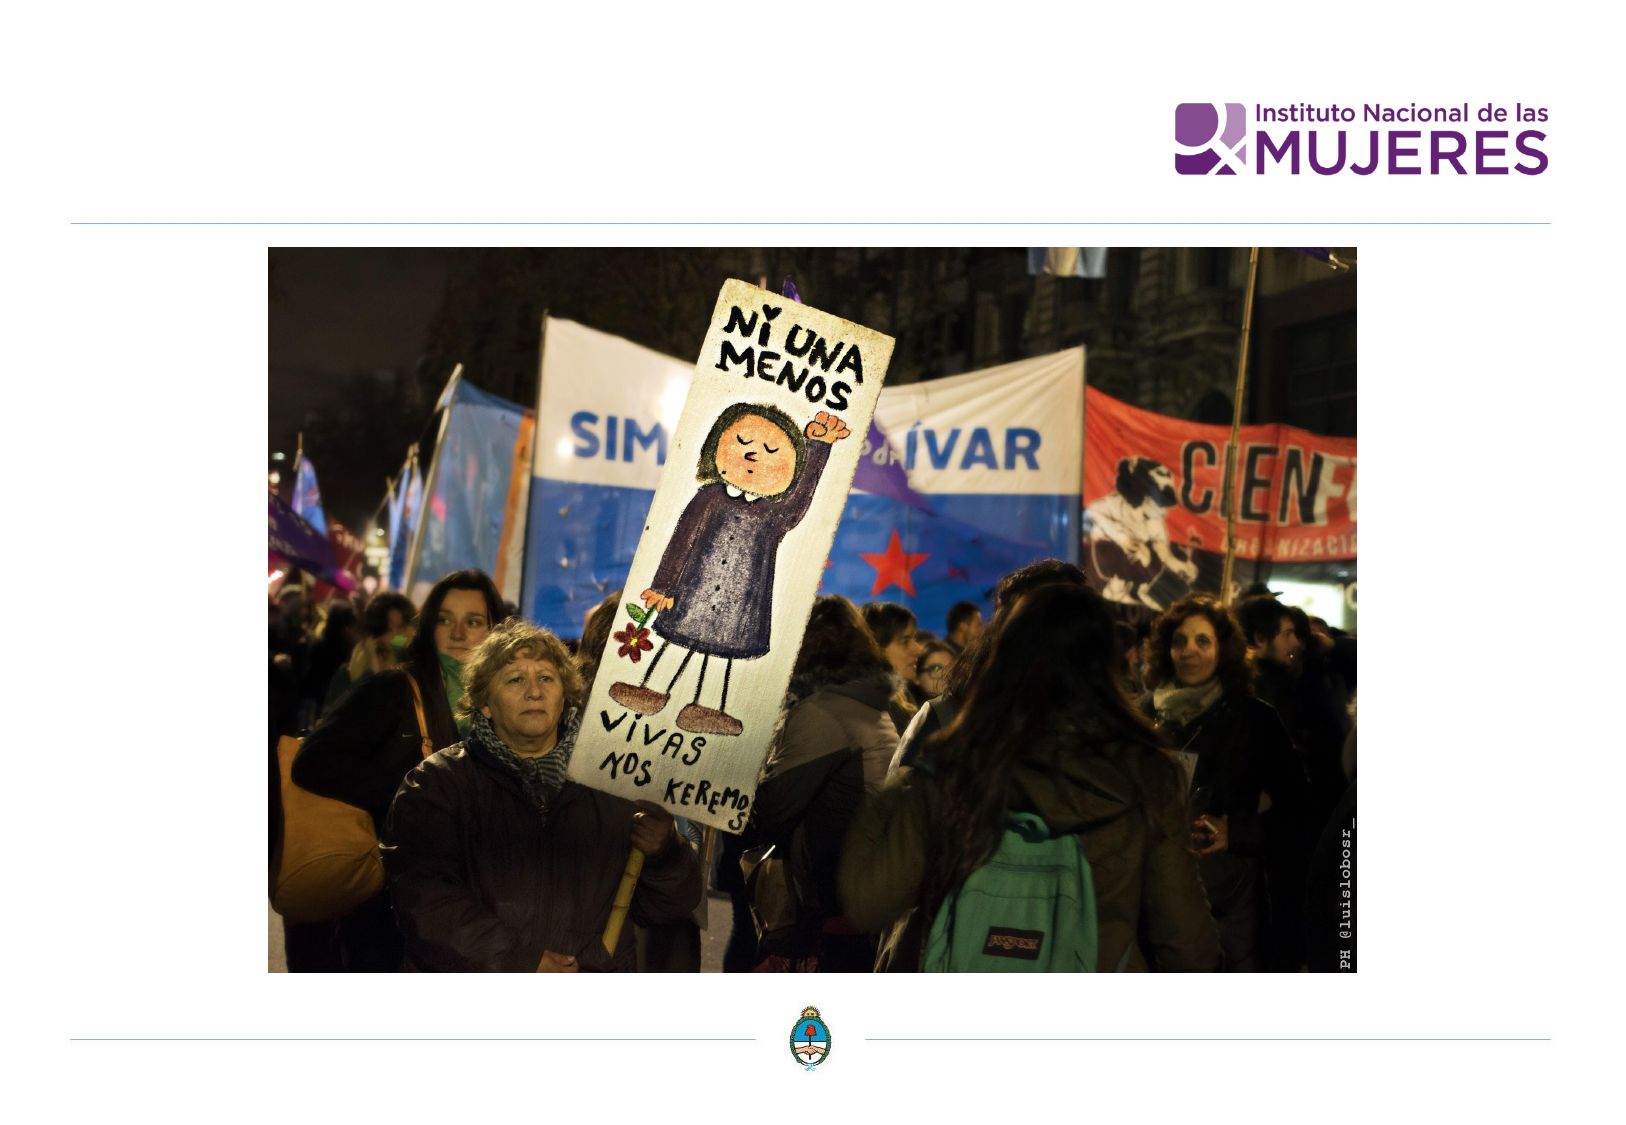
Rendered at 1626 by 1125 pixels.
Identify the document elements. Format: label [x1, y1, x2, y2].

picture [64, 216, 1554, 1075]
picture [1124, 94, 1588, 185]
